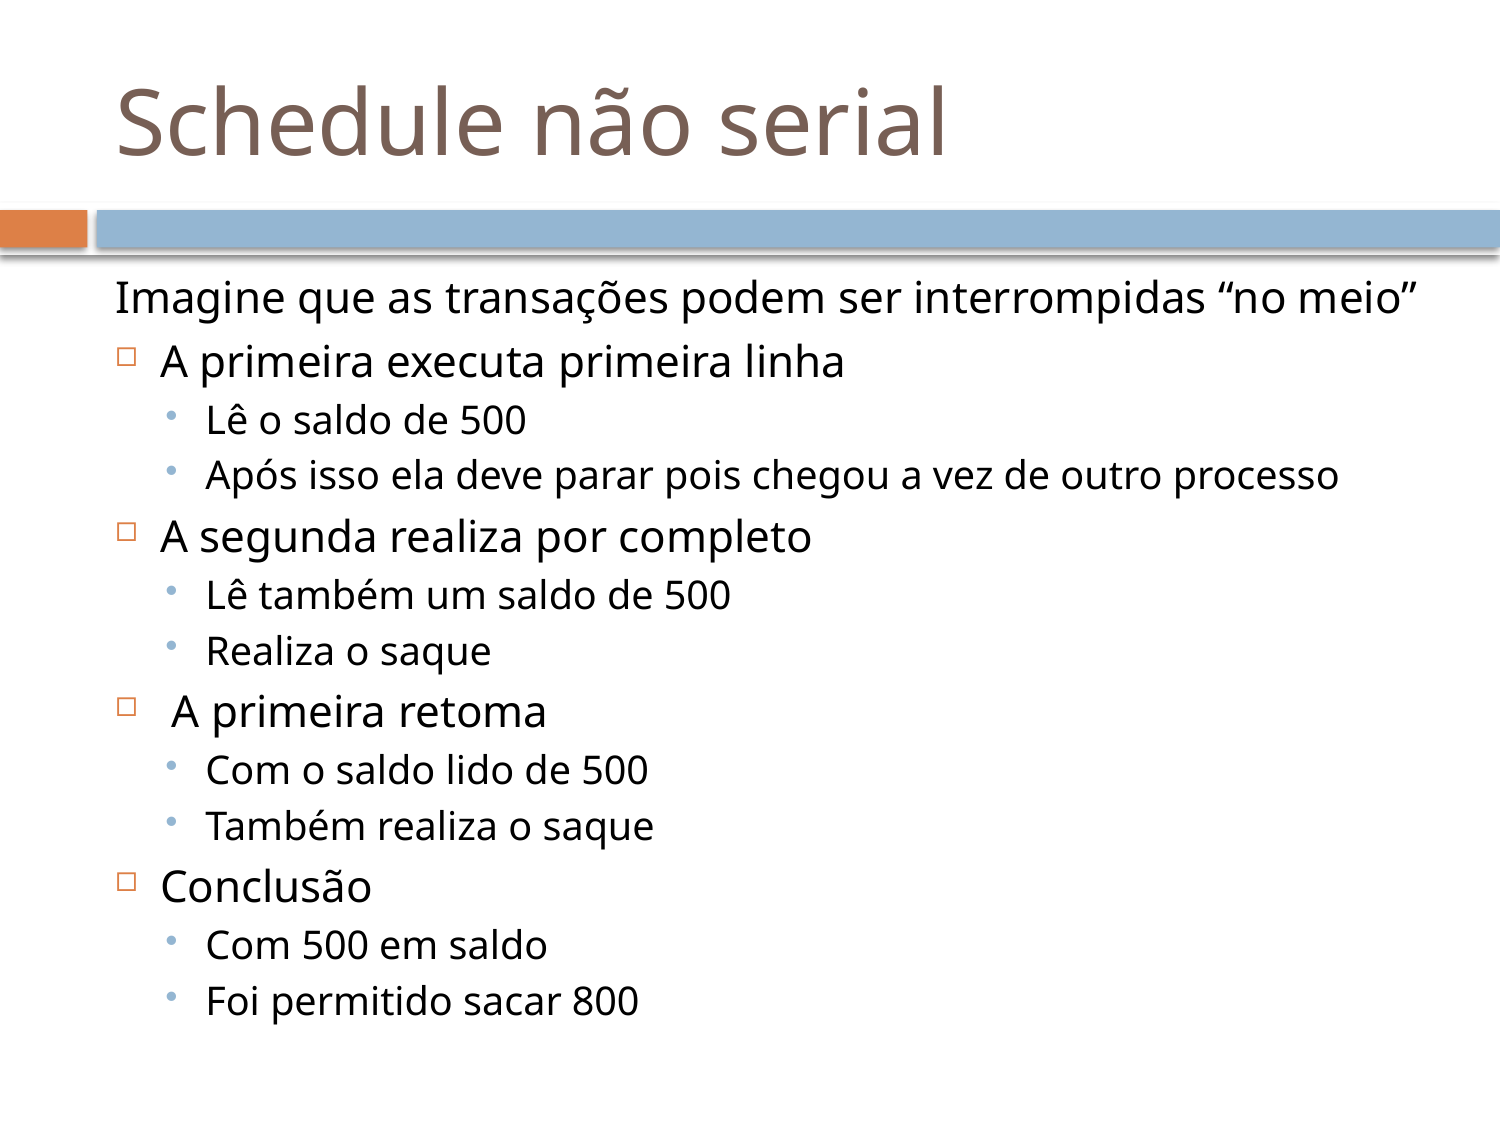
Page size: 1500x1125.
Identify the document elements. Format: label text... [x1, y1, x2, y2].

title Schedule não serial [100, 37, 1438, 200]
list Imagine que as transações podem ser interrompidas “no meio” A primeira executa primeira linha Lê o saldo de 500 Após isso ela deve parar pois chegou a vez de outro processo A segunda realiza por completo Lê também um saldo de 500 Realiza o saque A primeira retoma Com o saldo lido de 500 Também realiza o saque Conclusão Com 500 em saldo Foi permitido sacar 800 [100, 262, 1450, 1050]
